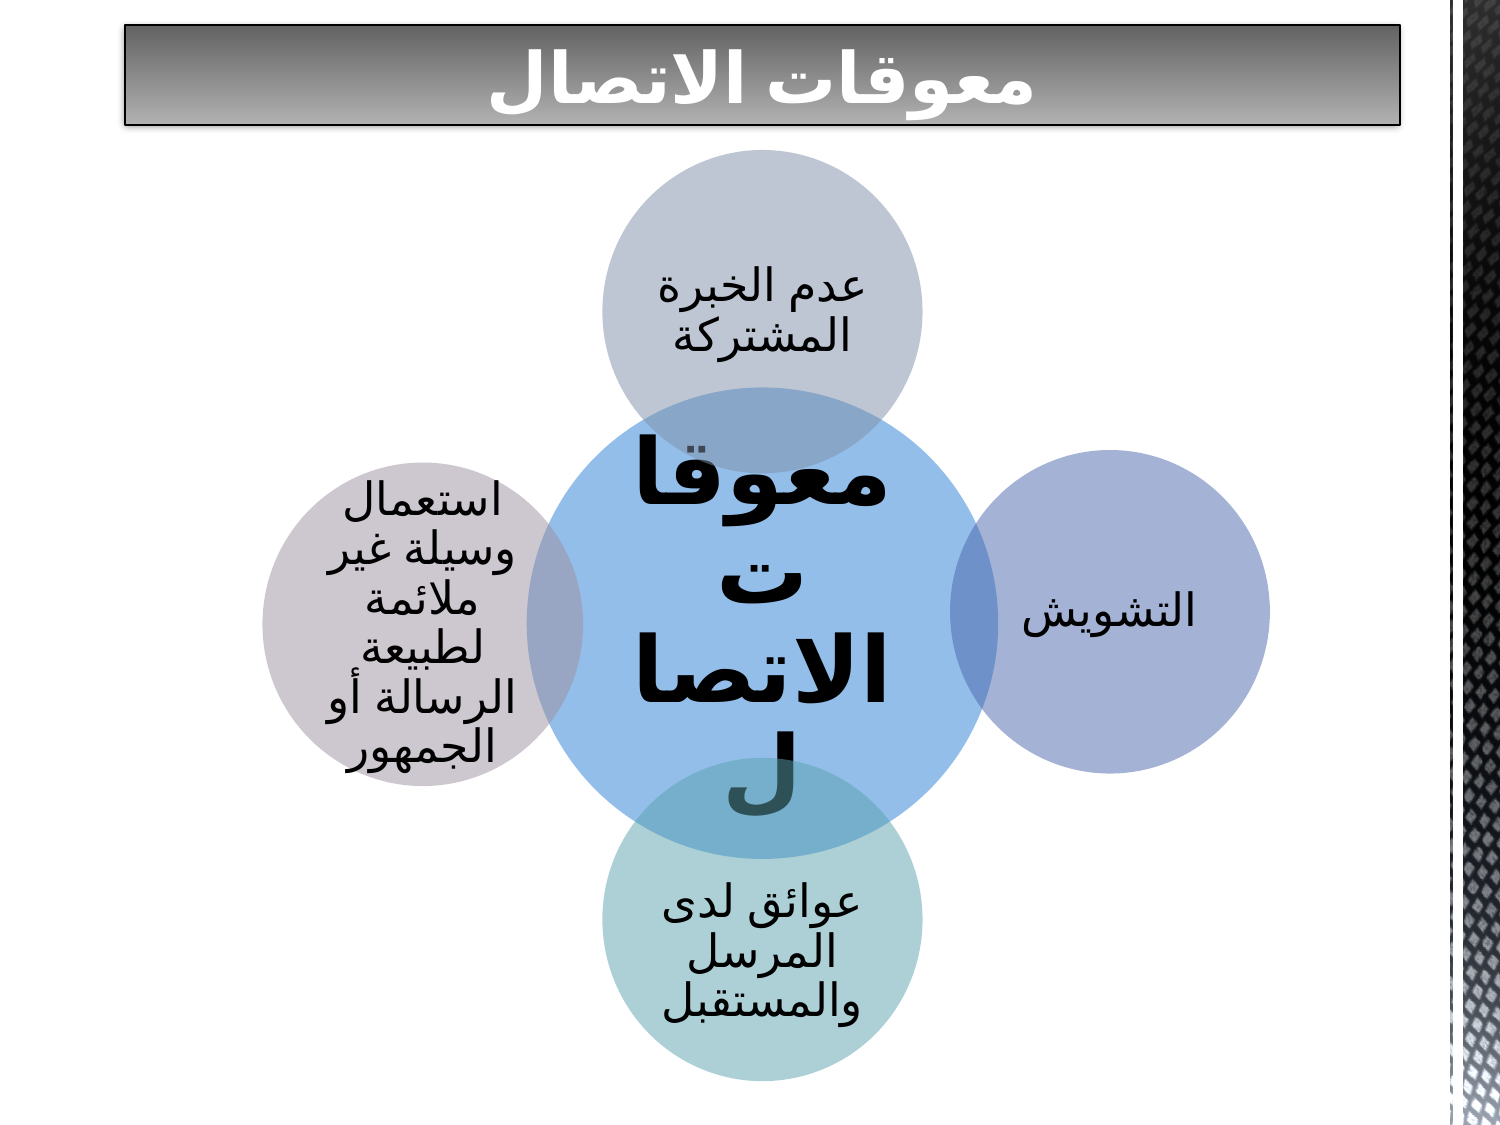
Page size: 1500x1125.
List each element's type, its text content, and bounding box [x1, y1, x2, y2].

text_box معوقات الاتصال [124, 24, 1401, 126]
picture [1447, 0, 1500, 1125]
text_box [212, 187, 1313, 1038]
